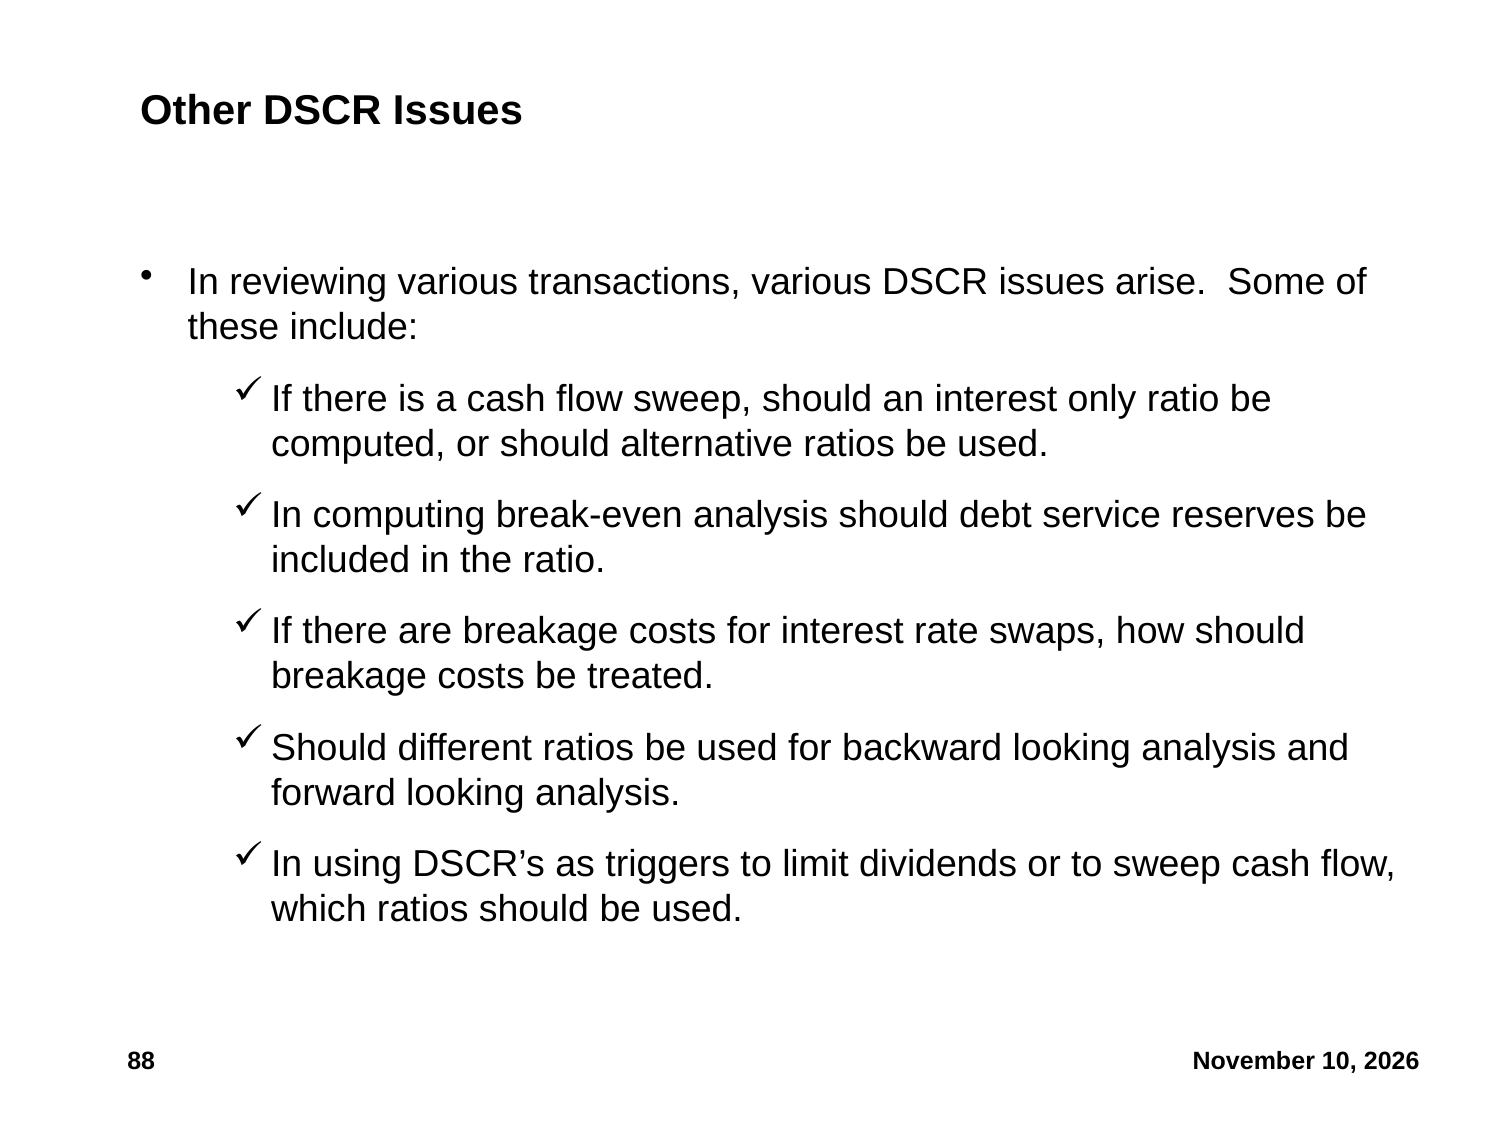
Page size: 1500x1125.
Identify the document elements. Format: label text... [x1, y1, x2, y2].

title Other DSCR Issues [124, 74, 1376, 226]
list In reviewing various transactions, various DSCR issues arise. Some of these include: If there is a cash flow sweep, should an interest only ratio be computed, or should alternative ratios be used. In computing break-even analysis should debt service reserves be included in the ratio. If there are breakage costs for interest rate swaps, how should breakage costs be treated. Should different ratios be used for backward looking analysis and forward looking analysis. In using DSCR’s as triggers to limit dividends or to sweep cash flow, which ratios should be used. [124, 249, 1413, 1001]
